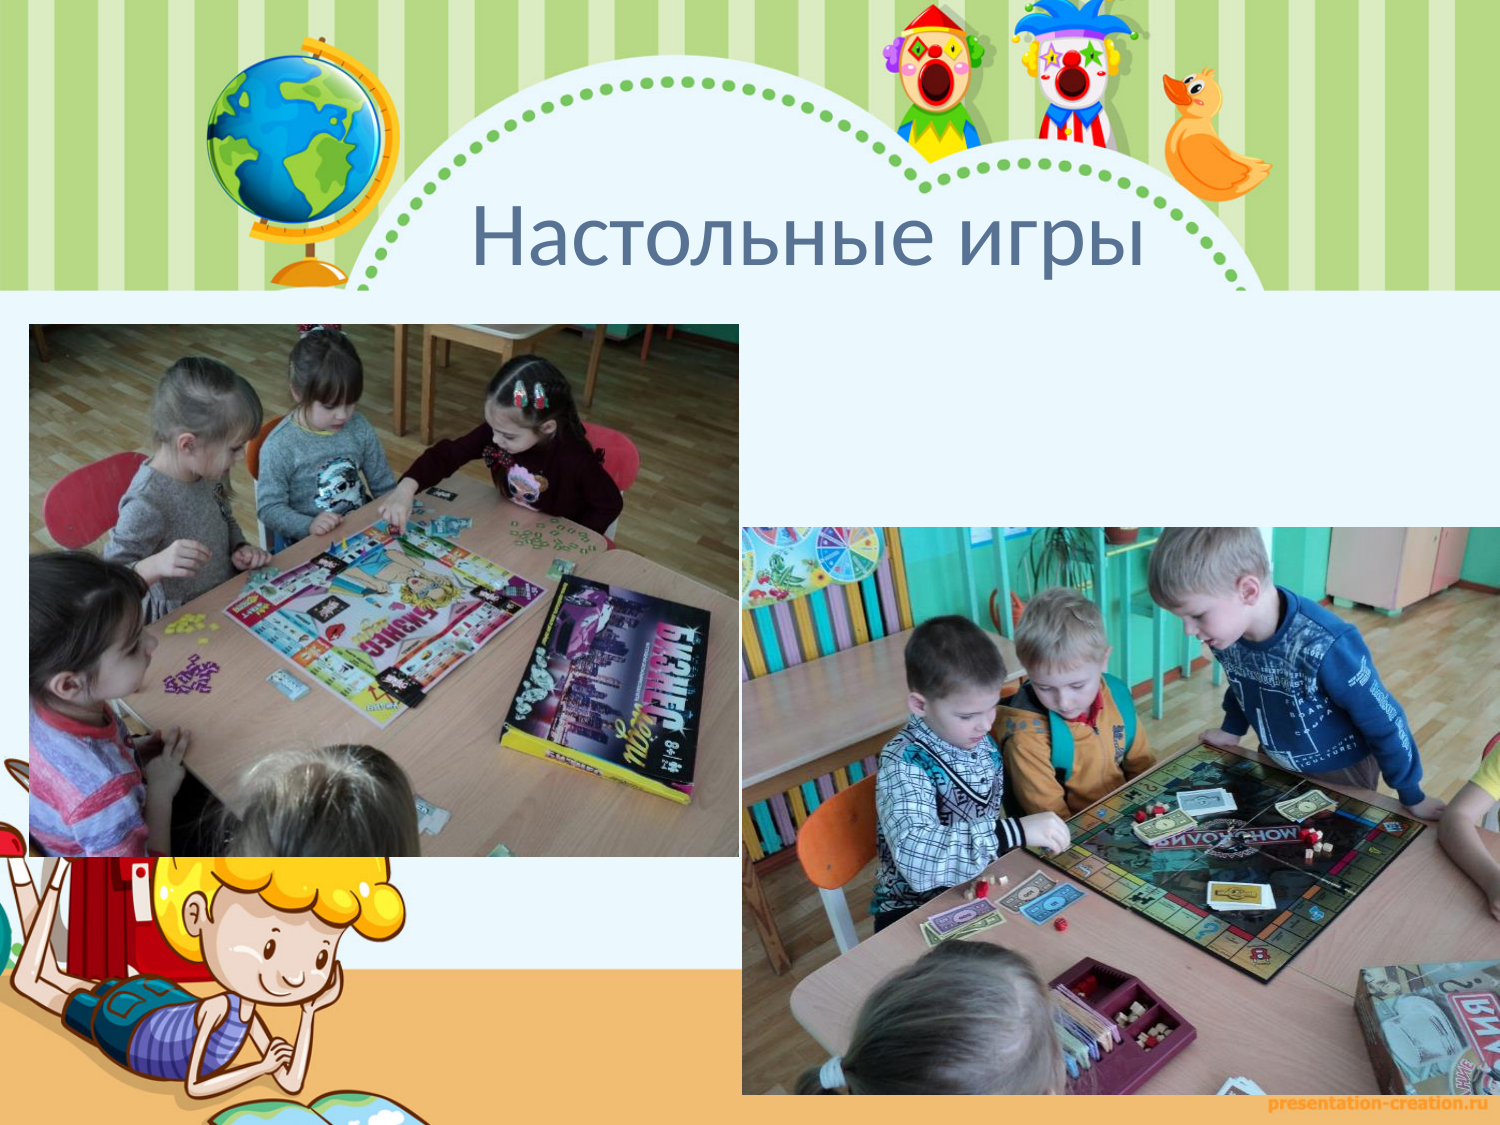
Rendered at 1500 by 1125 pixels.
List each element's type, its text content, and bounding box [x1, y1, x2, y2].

title Настольные игры [336, 131, 1282, 327]
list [742, 526, 1500, 1096]
picture [0, 0, 1500, 1125]
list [29, 324, 739, 857]
